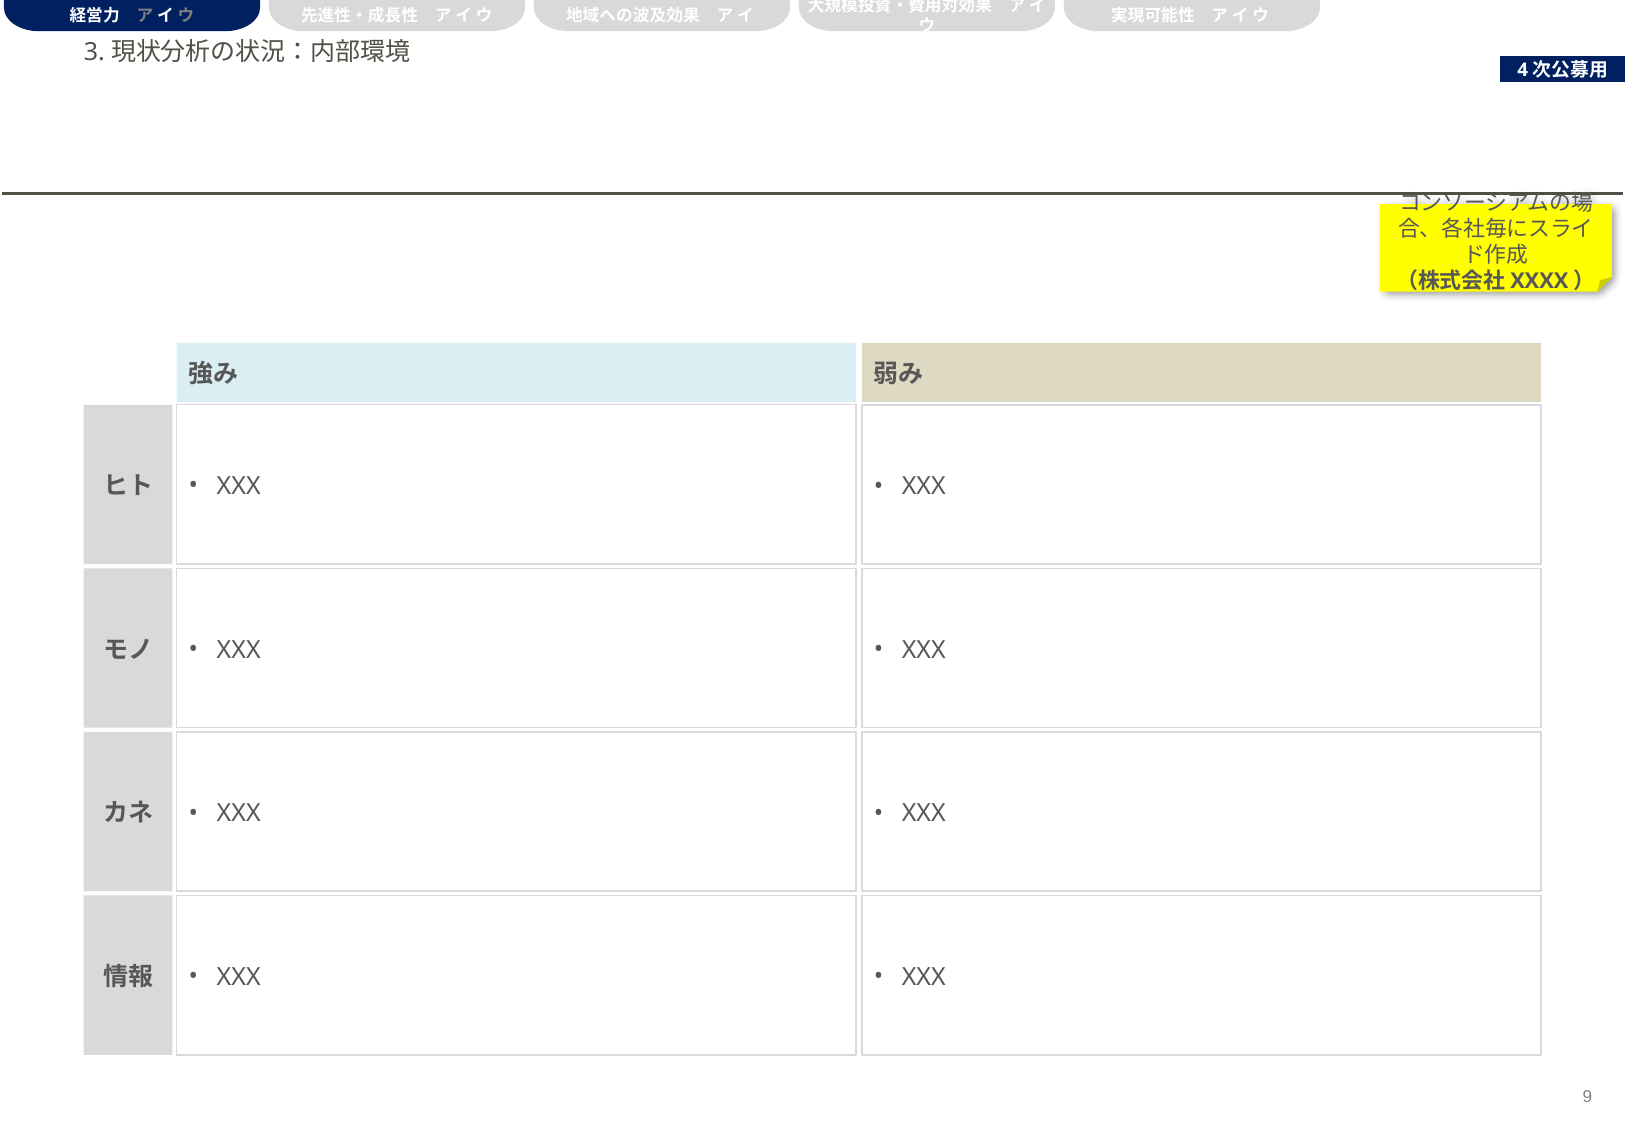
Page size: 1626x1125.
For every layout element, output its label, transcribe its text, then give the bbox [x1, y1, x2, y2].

text_box モノ [83, 567, 173, 729]
text_box XXX [176, 567, 857, 729]
text_box 先進性・成長性 ア イ ウ [268, 0, 526, 33]
text_box XXX [861, 895, 1542, 1056]
text_box 経営力 ア イ ウ [3, 0, 261, 33]
text_box 強み [176, 342, 857, 403]
text_box ヒト [83, 404, 173, 565]
title 3.現状分析の状況：内部環境 [83, 39, 1542, 67]
text_box 弱み [861, 342, 1542, 403]
text_box XXX [861, 404, 1542, 565]
text_box XXX [176, 731, 857, 892]
text_box XXX [861, 731, 1542, 892]
text_box カネ [83, 731, 173, 892]
text_box XXX [176, 404, 857, 565]
text_box 実現可能性 ア イ ウ [1062, 0, 1321, 33]
text_box 地域への波及効果 ア イ [533, 0, 791, 33]
text_box XXX [861, 567, 1542, 729]
text_box 大規模投資・費用対効果 ア イ ウ [798, 0, 1056, 33]
text_box コンソーシアムの場合、各社毎にスライド作成 （株式会社XXXX） [1379, 203, 1613, 293]
text_box XXX [176, 895, 857, 1056]
text_box 情報 [83, 895, 173, 1056]
